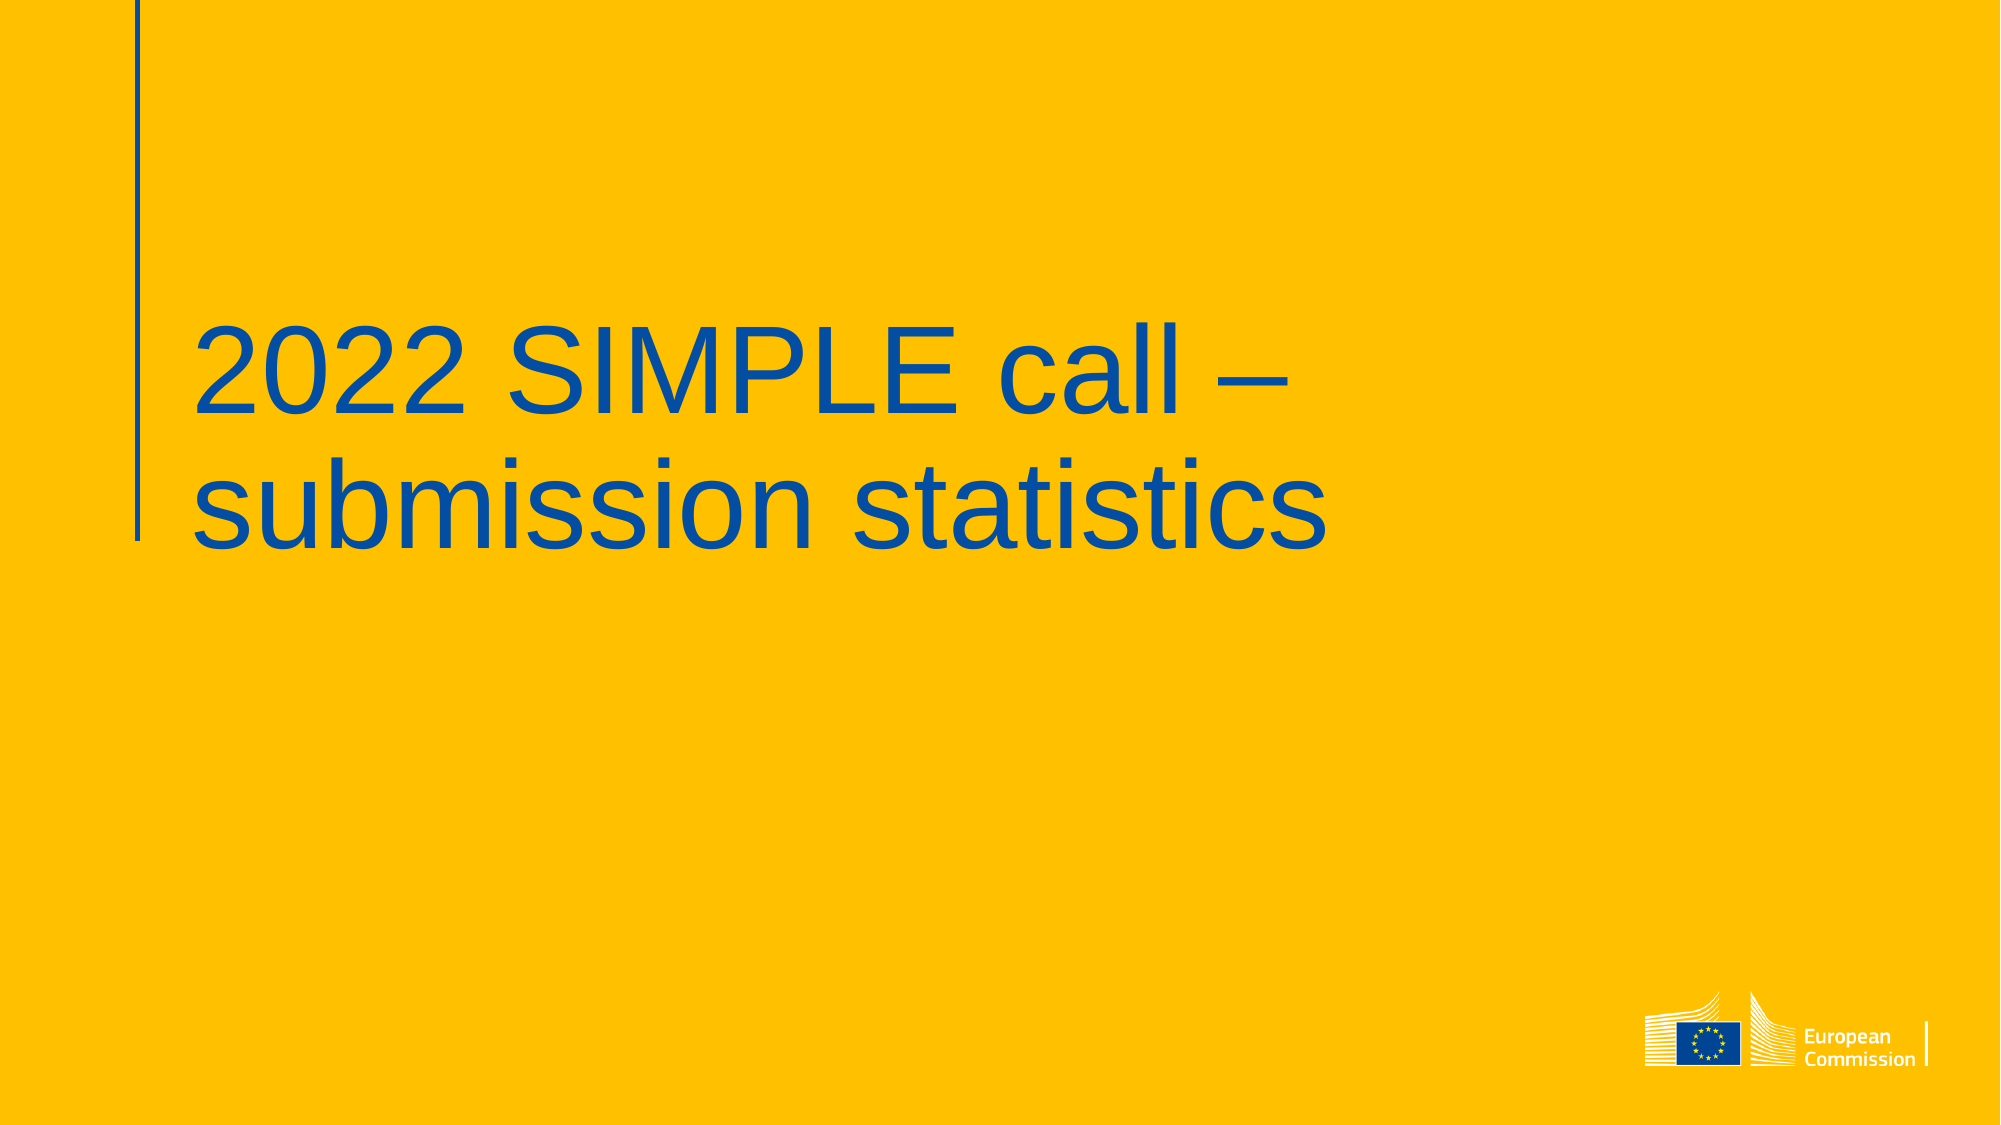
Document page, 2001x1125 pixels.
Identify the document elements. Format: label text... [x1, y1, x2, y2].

title 2022 SIMPLE call – submission statistics [176, 184, 1843, 576]
picture [1645, 991, 1928, 1066]
